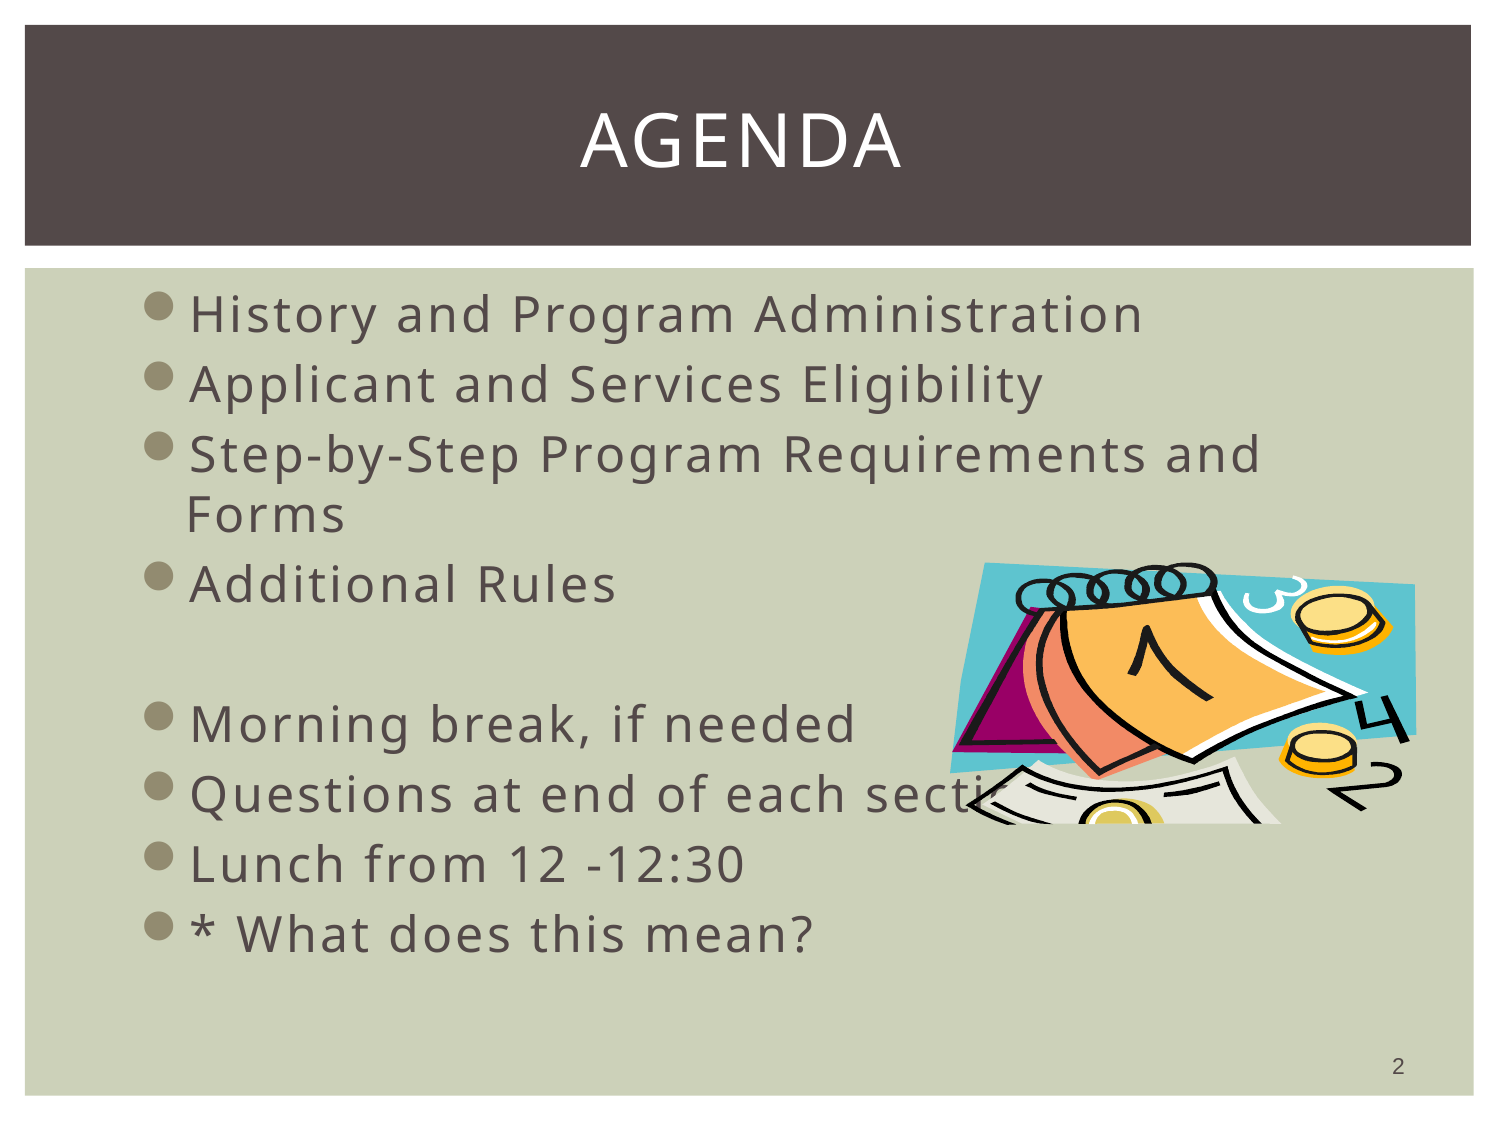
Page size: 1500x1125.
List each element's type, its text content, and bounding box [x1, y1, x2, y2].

slide_number 2 [1349, 1041, 1448, 1089]
title Agenda [66, 87, 1417, 187]
picture [949, 562, 1417, 826]
list History and Program Administration Applicant and Services Eligibility Step-by-Step Program Requirements and Forms Additional Rules Morning break, if needed Questions at end of each section Lunch from 12 -12:30 * What does this mean? [125, 275, 1400, 1019]
